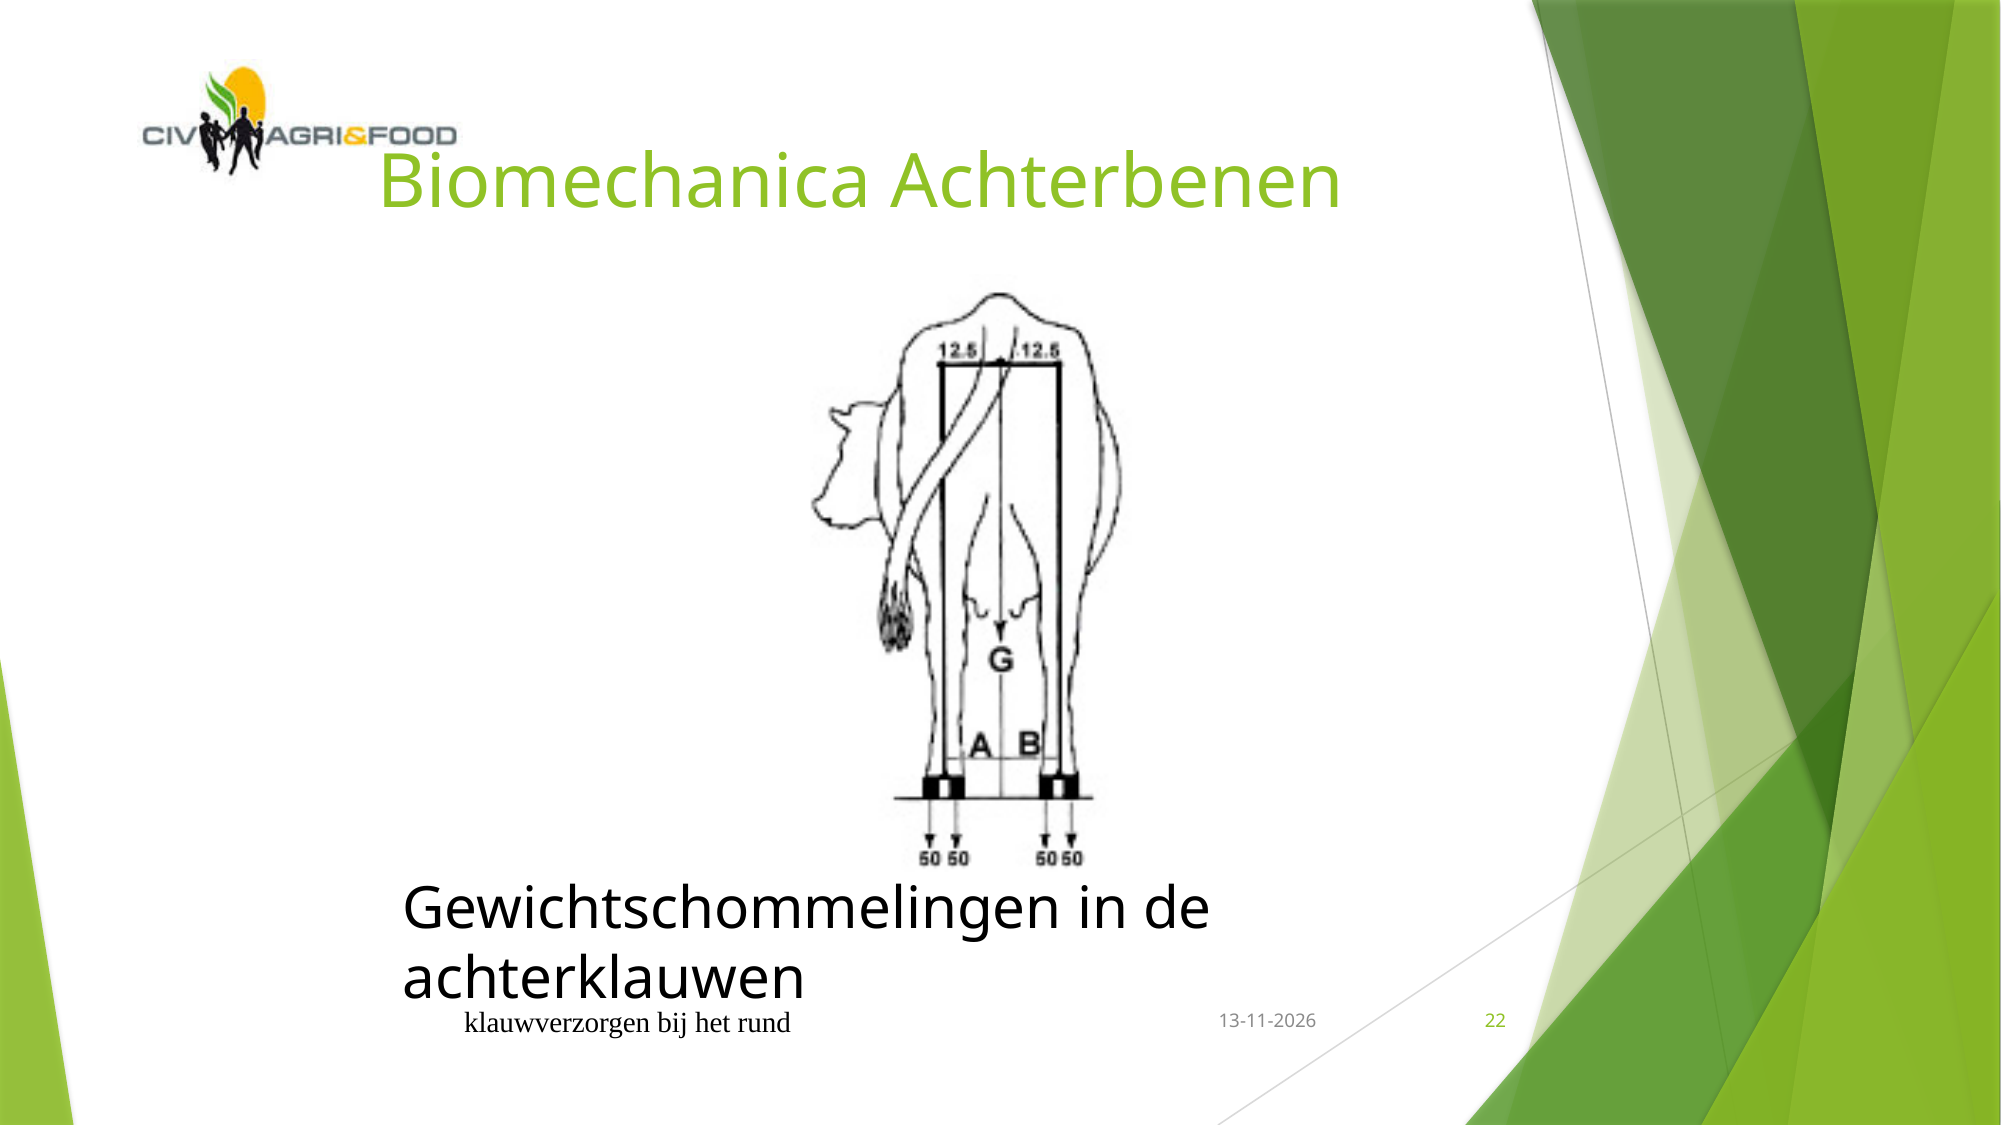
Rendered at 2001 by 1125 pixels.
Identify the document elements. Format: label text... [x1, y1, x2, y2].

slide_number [1181, 1018, 1332, 1051]
slide_number 22 [1409, 1018, 1522, 1051]
picture [137, 59, 463, 187]
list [561, 274, 1427, 873]
text_box Gewichtschommelingen in de achterklauwen [387, 862, 1600, 1018]
footer klauwverzorgen bij het rund [111, 991, 1145, 1051]
title Biomechanica Achterbenen [362, 125, 1638, 313]
